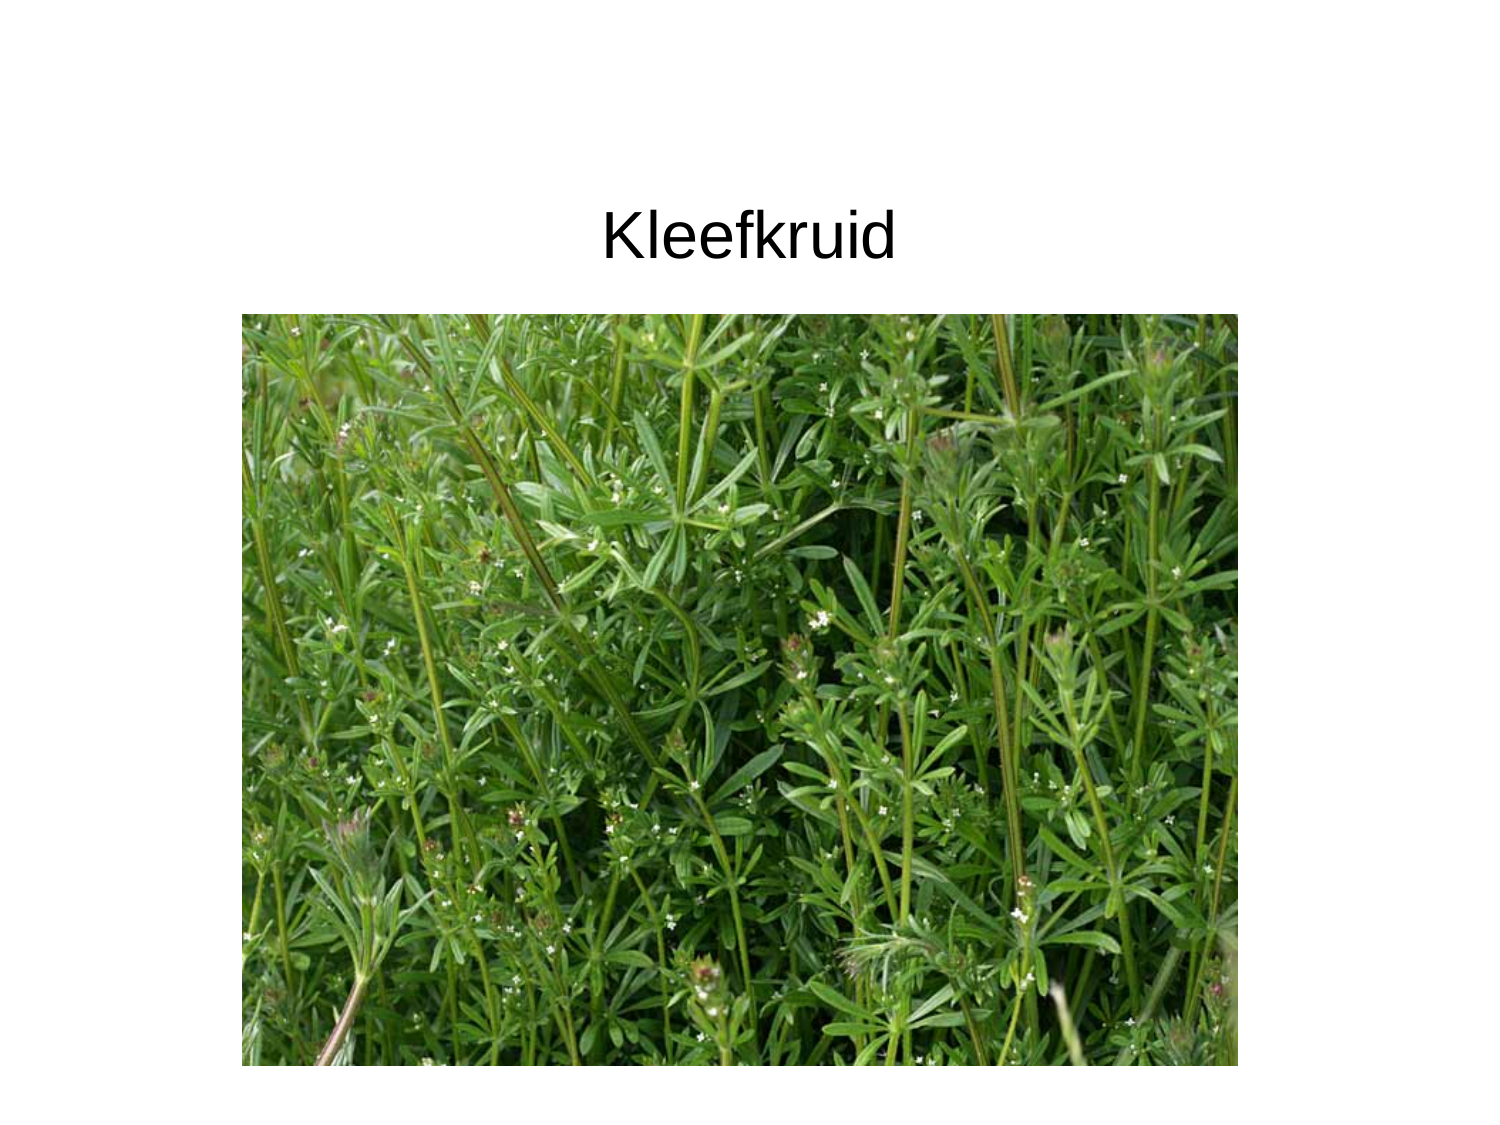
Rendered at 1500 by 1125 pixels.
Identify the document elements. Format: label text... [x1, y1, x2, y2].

text_box Kleefkruid [265, 184, 1235, 280]
picture [241, 314, 1238, 1067]
